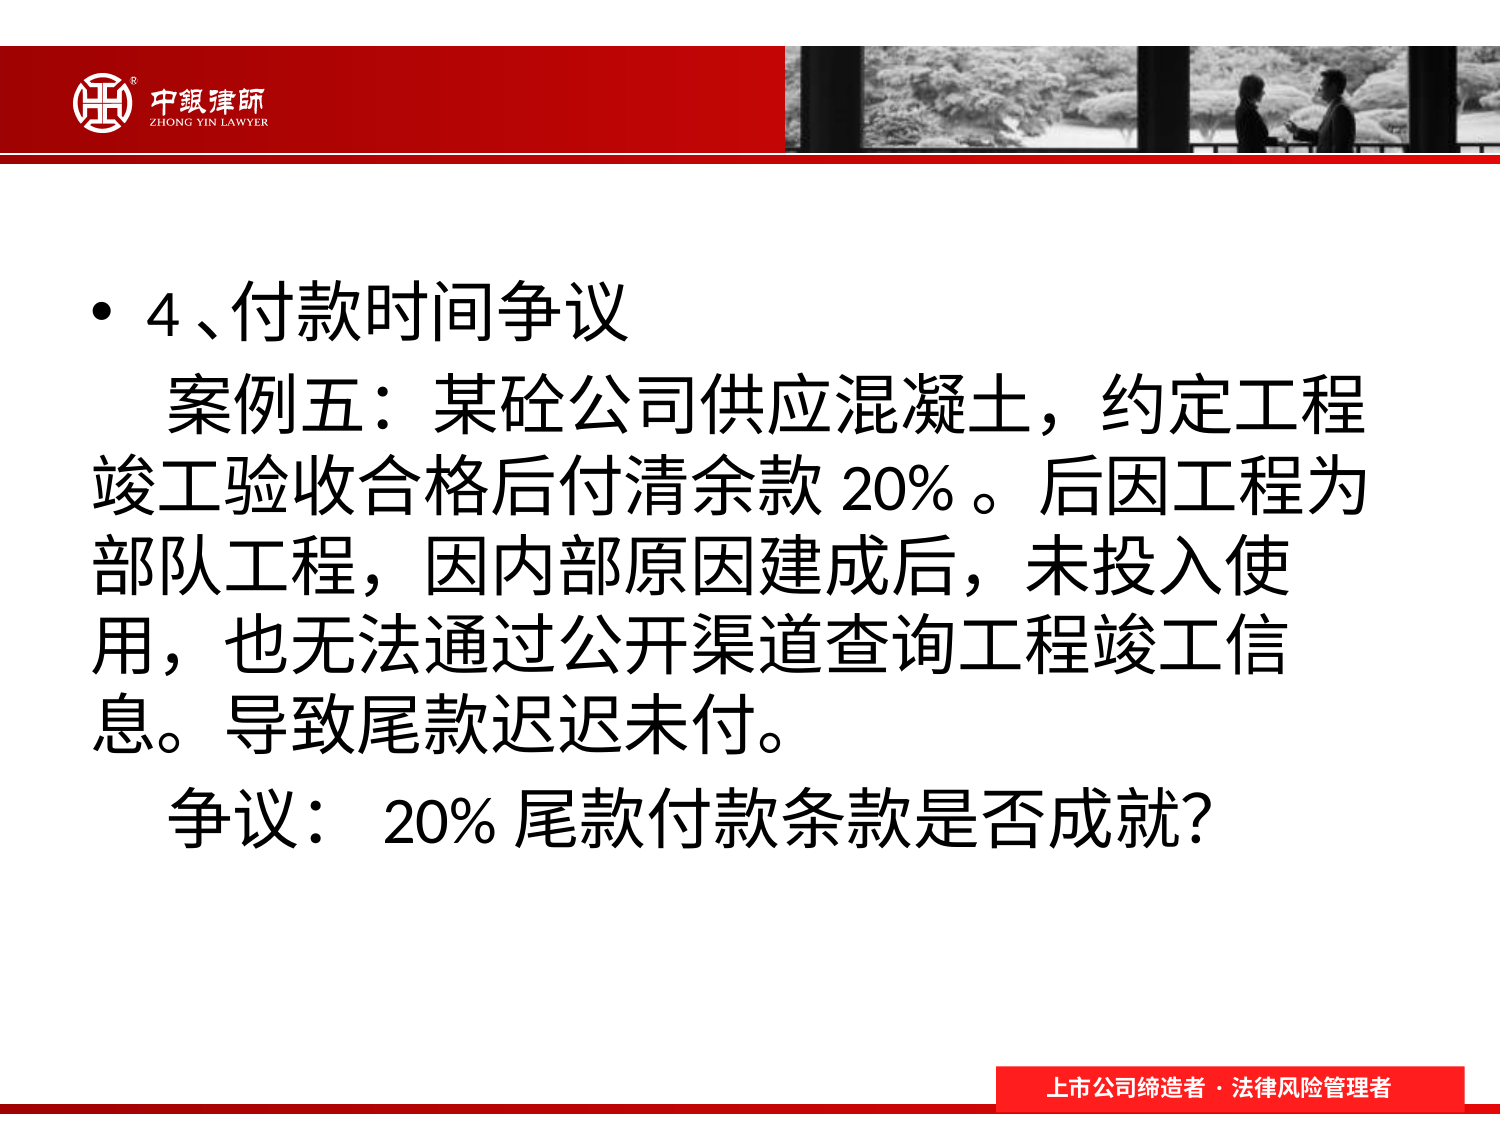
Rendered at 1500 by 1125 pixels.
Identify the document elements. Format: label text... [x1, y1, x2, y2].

picture [73, 73, 268, 133]
list 4､付款时间争议 案例五：某砼公司供应混凝土，约定工程竣工验收合格后付清余款20%。后因工程为部队工程，因内部原因建成后，未投入使用，也无法通过公开渠道查询工程竣工信息。导致尾款迟迟未付。 争议：20%尾款付款条款是否成就？ [75, 262, 1425, 1005]
